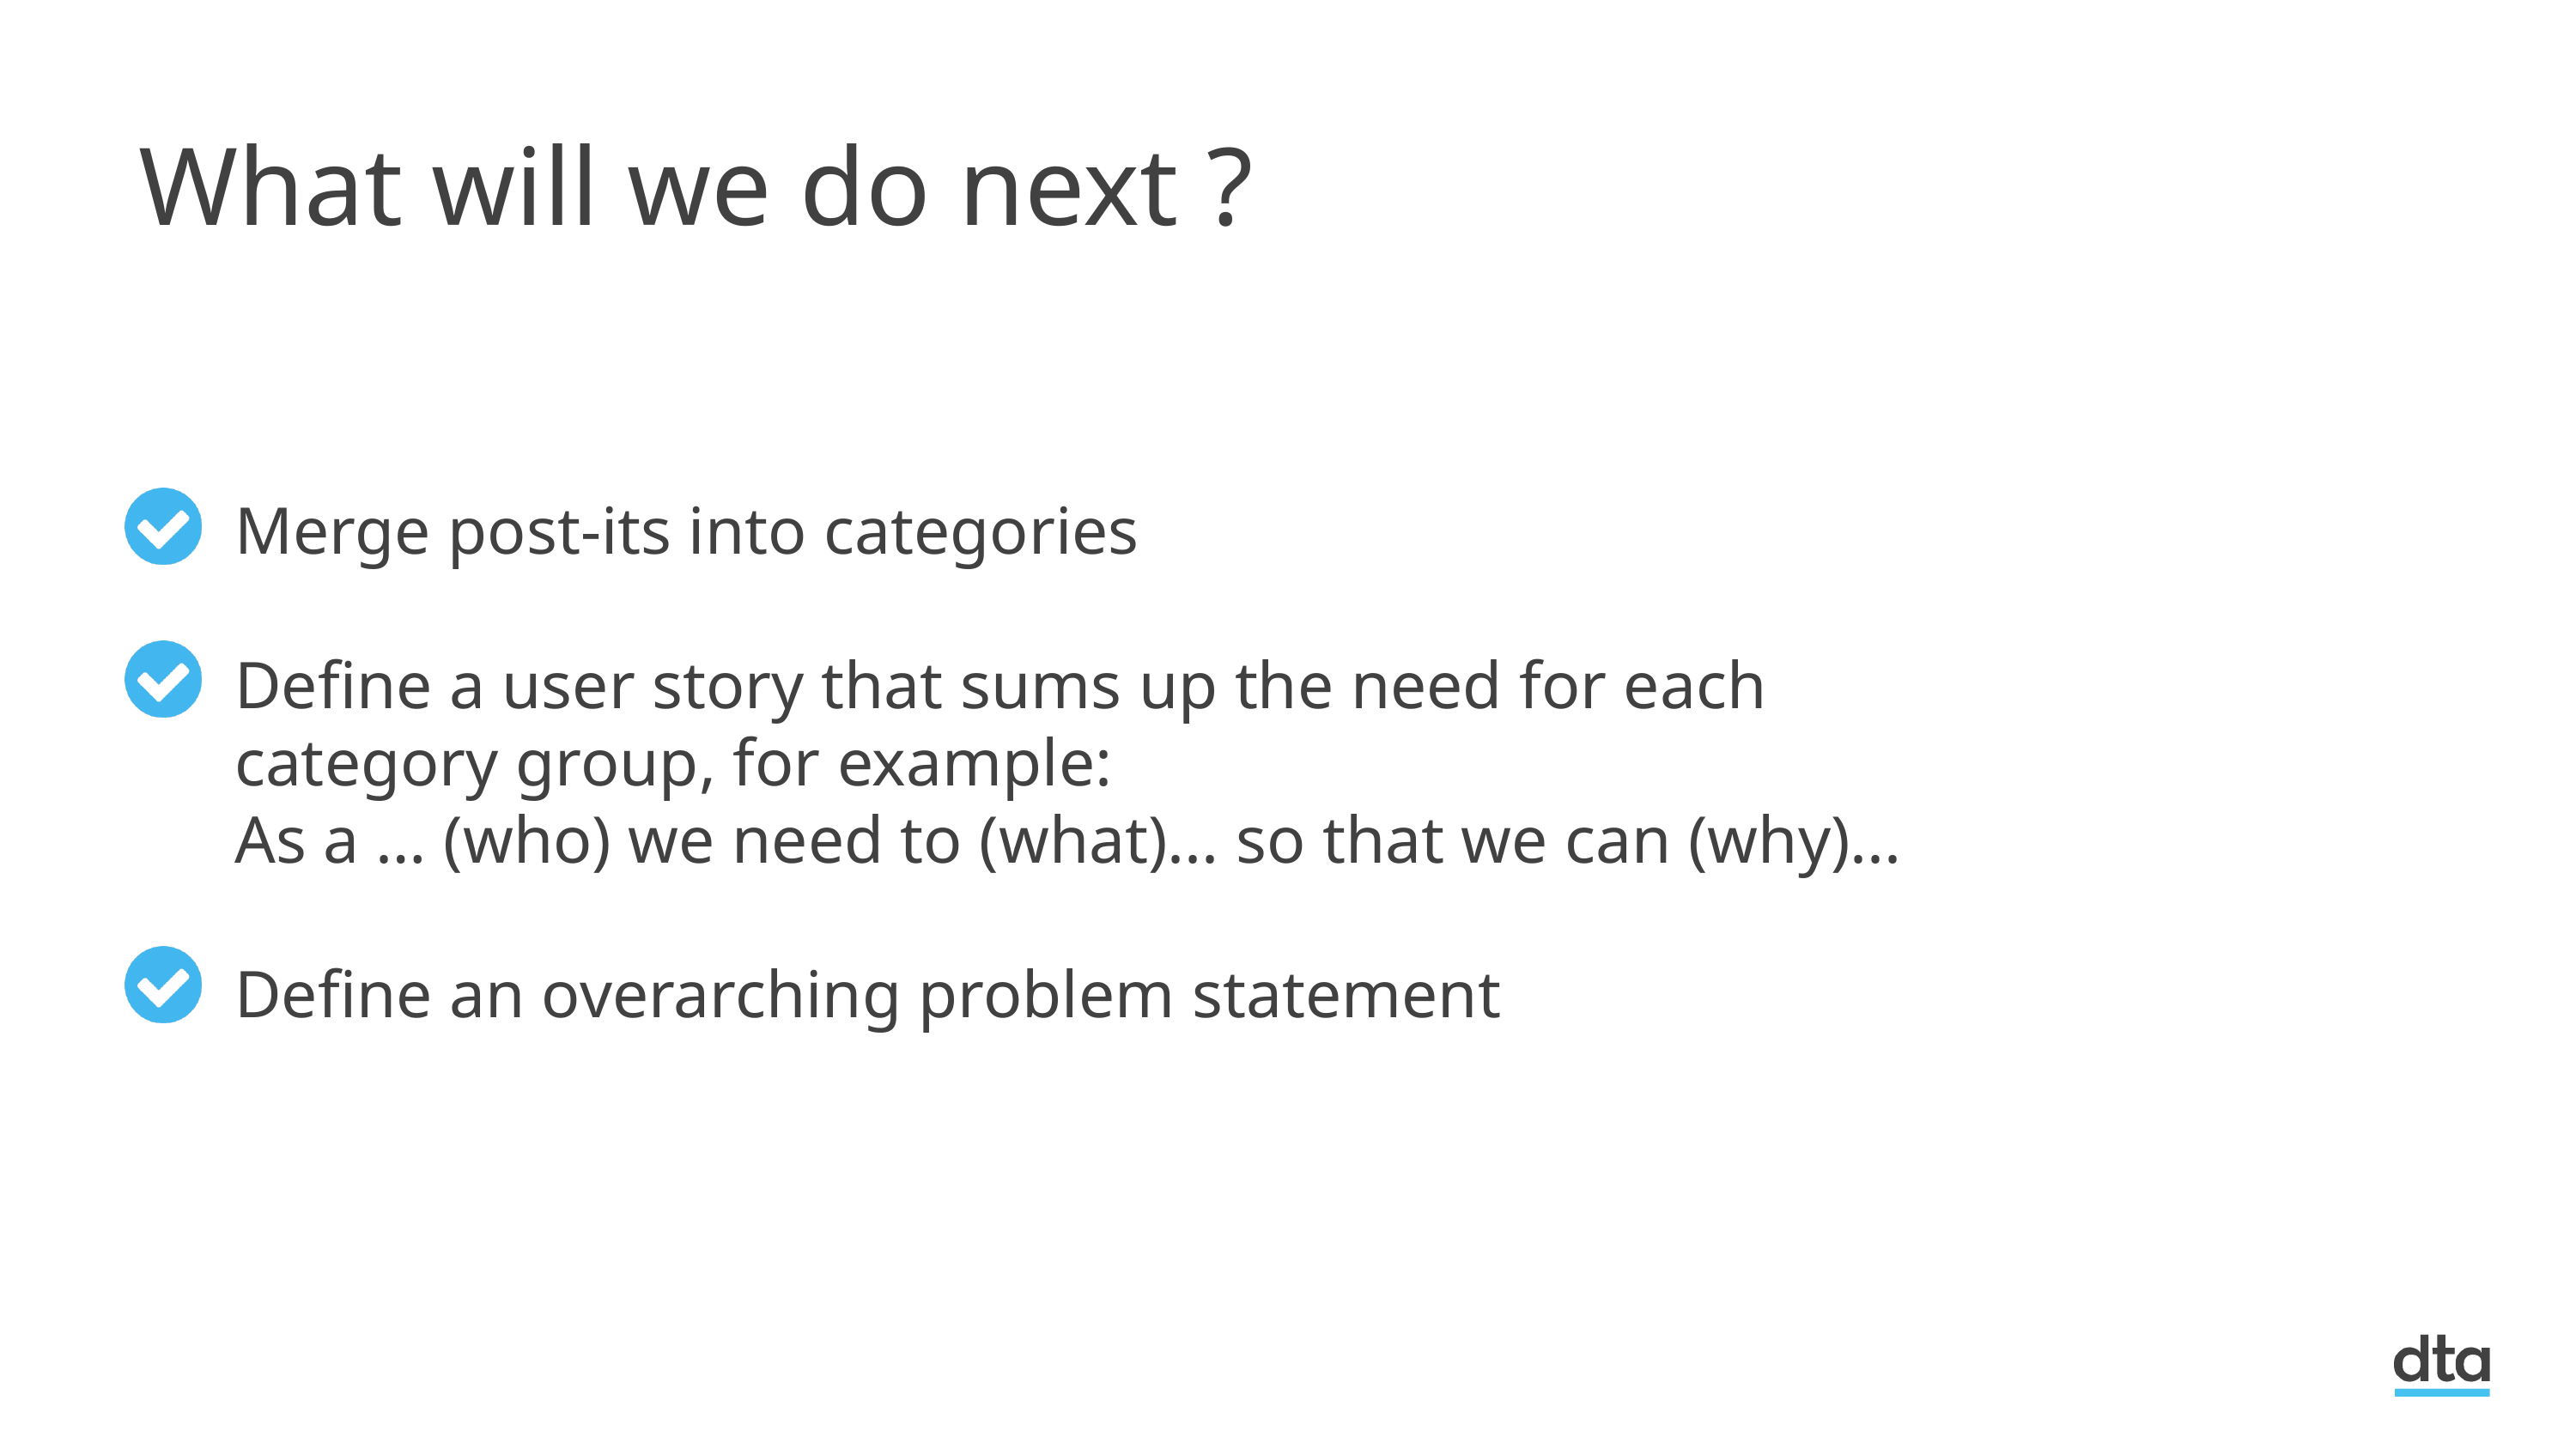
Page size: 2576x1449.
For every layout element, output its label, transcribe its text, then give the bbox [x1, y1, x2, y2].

text_box What will we do next ? [133, 112, 2016, 328]
picture [125, 488, 202, 565]
picture [2394, 1334, 2490, 1397]
text_box Merge post-its into categories Define a user story that sums up the need for each category group, for example: As a … (who) we need to (what)... so that we can (why)... Define an overarching problem statement [228, 407, 2042, 1359]
picture [125, 946, 202, 1023]
picture [125, 640, 202, 718]
